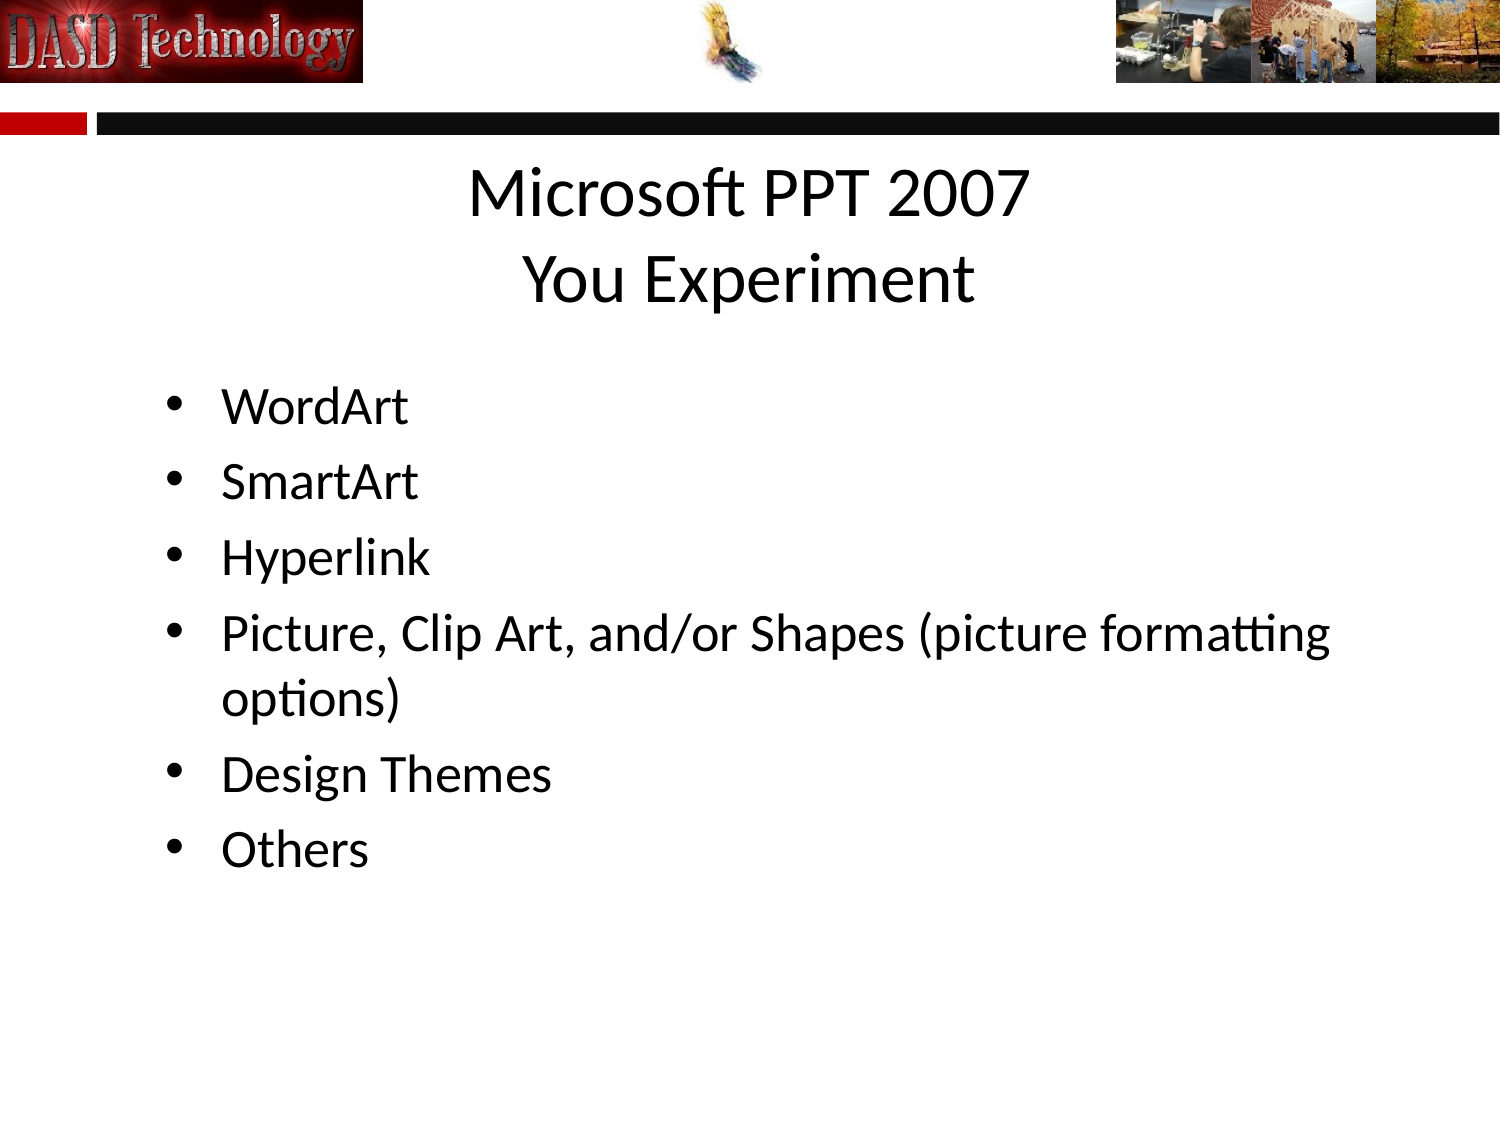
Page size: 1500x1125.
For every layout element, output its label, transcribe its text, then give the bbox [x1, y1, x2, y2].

picture [699, 0, 764, 83]
title Microsoft PPT 2007 You Experiment [75, 137, 1425, 325]
text_box [95, 110, 1500, 137]
list WordArt SmartArt Hyperlink Picture, Clip Art, and/or Shapes (picture formatting options) Design Themes Others [150, 362, 1350, 888]
text_box [0, 110, 89, 137]
picture [0, 0, 363, 84]
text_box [1116, 0, 1500, 83]
